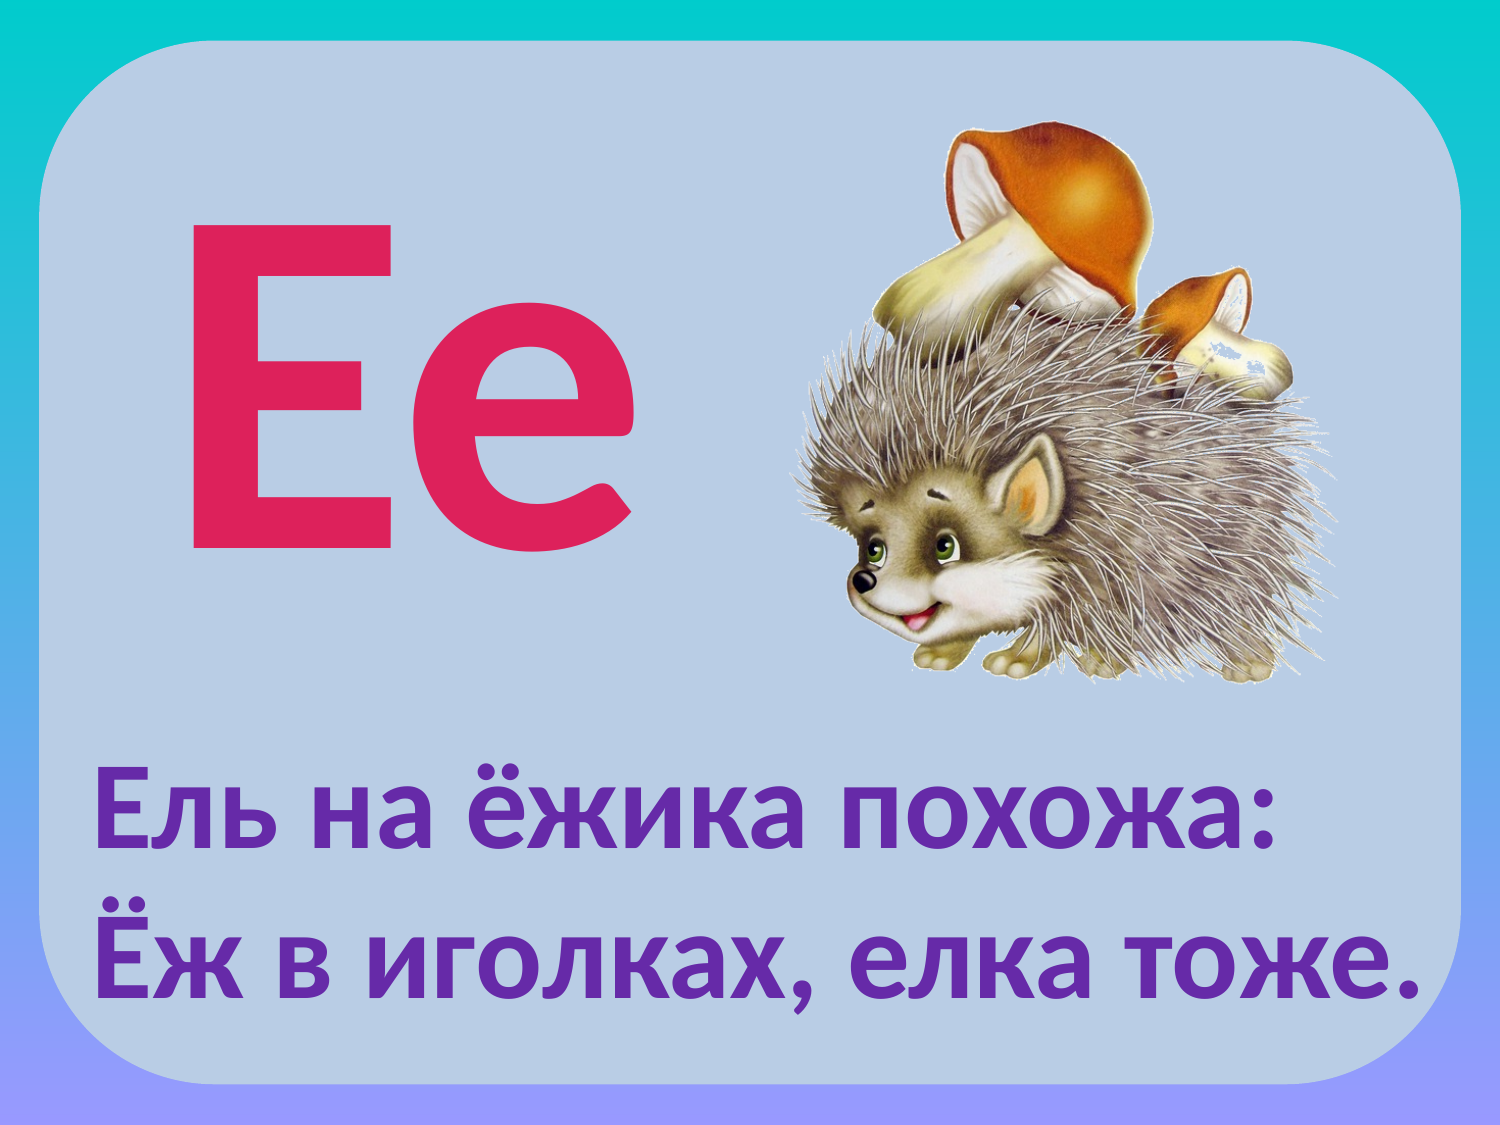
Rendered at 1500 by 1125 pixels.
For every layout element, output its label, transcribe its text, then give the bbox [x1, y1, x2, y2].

text_box [88, 1031, 1412, 1085]
picture [773, 101, 1367, 714]
text_box [39, 40, 1461, 1017]
text_box Ель на ёжика похожа: Ёж в иголках, елка тоже. [76, 715, 1447, 1031]
text_box Ее [149, 42, 664, 656]
